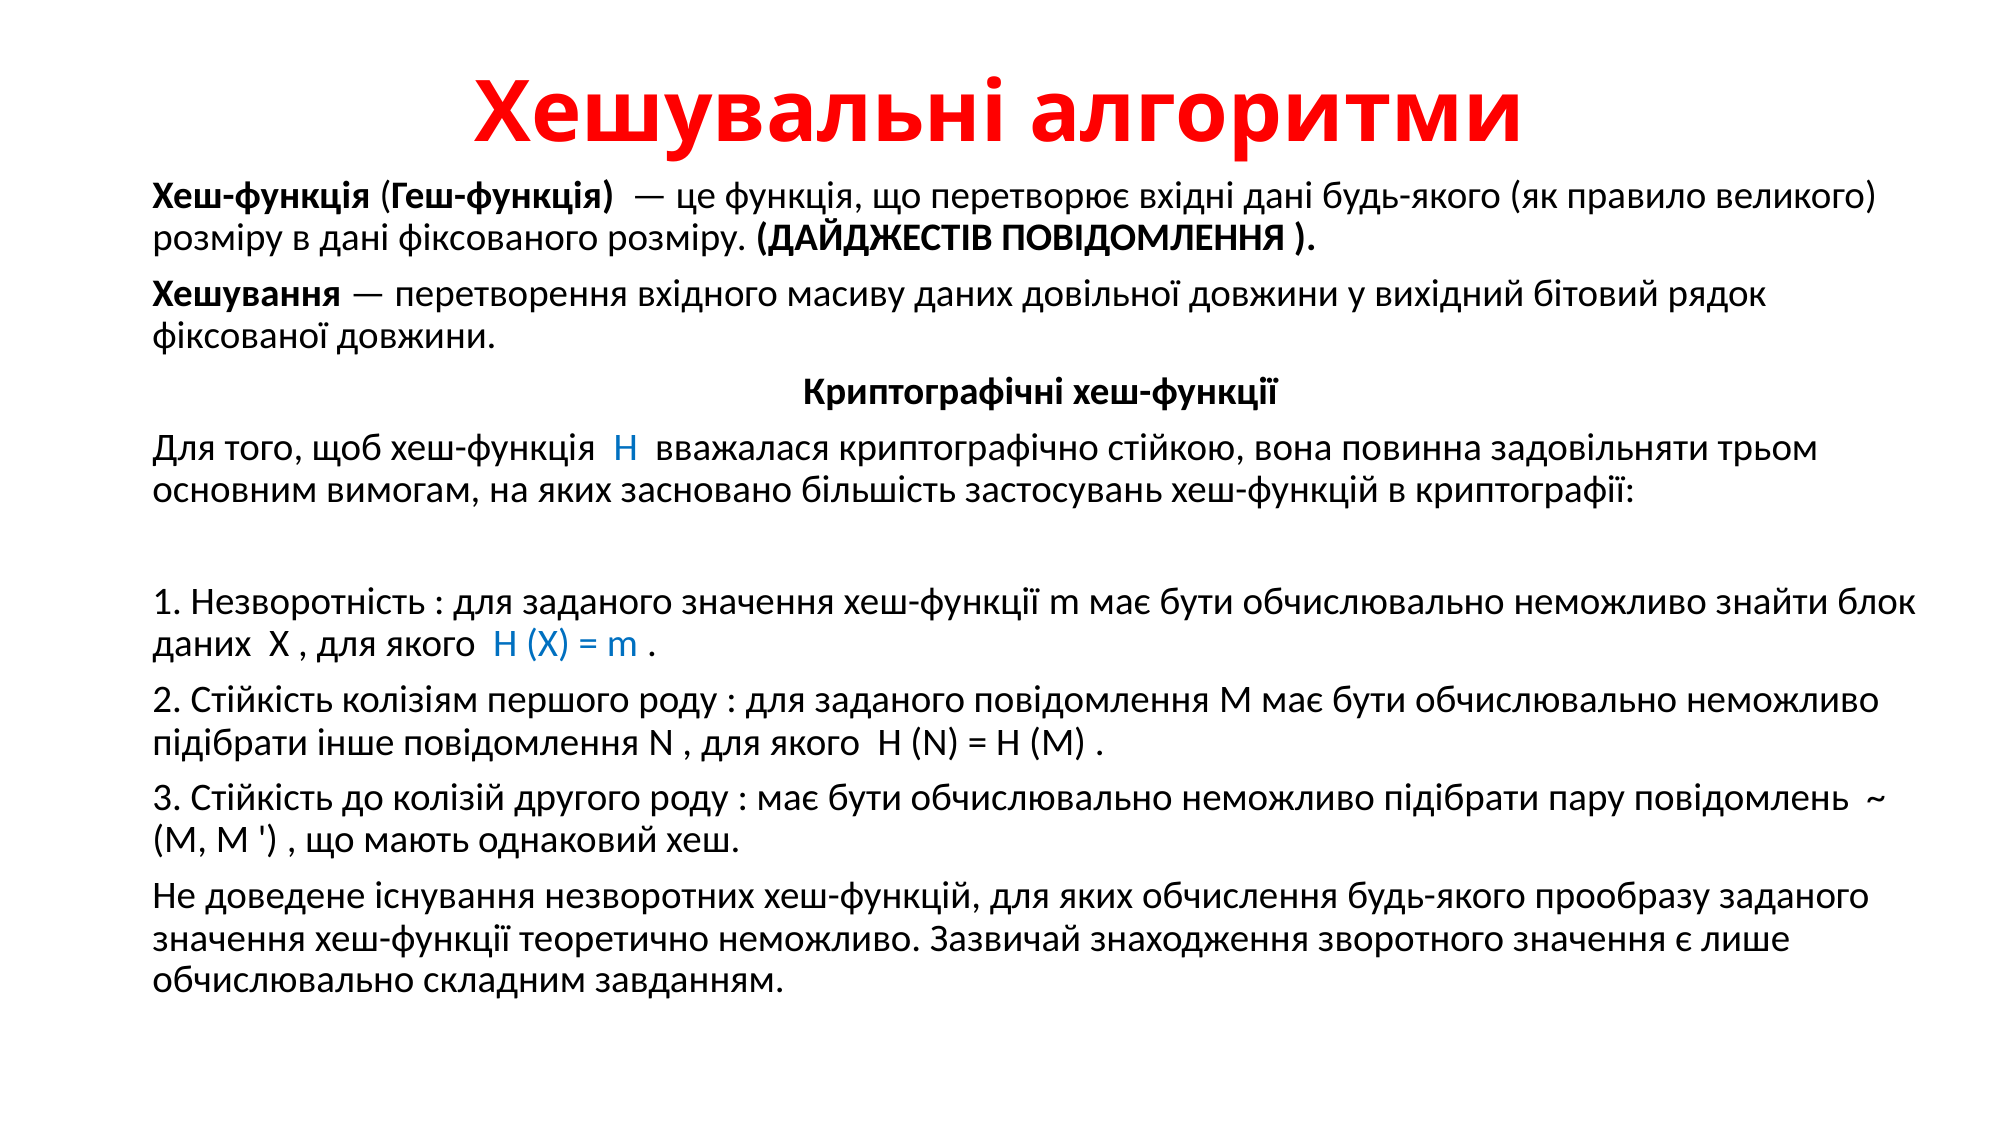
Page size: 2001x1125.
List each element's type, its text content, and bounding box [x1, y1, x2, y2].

title Хешувальні алгоритми [137, 59, 1863, 167]
list Хеш-функція (Геш-функція) — це функція, що перетворює вхідні дані будь-якого (як правило великого) розміру в дані фіксованого розміру. (ДАЙДЖЕСТІВ ПОВІДОМЛЕННЯ ). Хешування — перетворення вхідного масиву даних довільної довжини у вихідний бітовий рядок фіксованої довжини. Криптографічні хеш-функції Для того, щоб хеш-функція H вважалася криптографічно стійкою, вона повинна задовільняти трьом основним вимогам, на яких засновано більшість застосувань хеш-функцій в криптографії: 1. Незворотність : для заданого значення хеш-функції m має бути обчислювально неможливо знайти блок даних X , для якого H (X) = m . 2. Стійкість колізіям першого роду : для заданого повідомлення M має бути обчислювально неможливо підібрати інше повідомлення N , для якого H (N) = H (M) . 3. Стійкість до колізій другого роду : має бути обчислювально неможливо підібрати пару повідомлень ~ (M, M ') , що мають однаковий хеш. Не доведене існування незворотних хеш-функцій, для яких обчислення будь-якого прообразу заданого значення хеш-функції теоретично неможливо. Зазвичай знаходження зворотного значення є лише обчислювально складним завданням. [137, 167, 1944, 1014]
